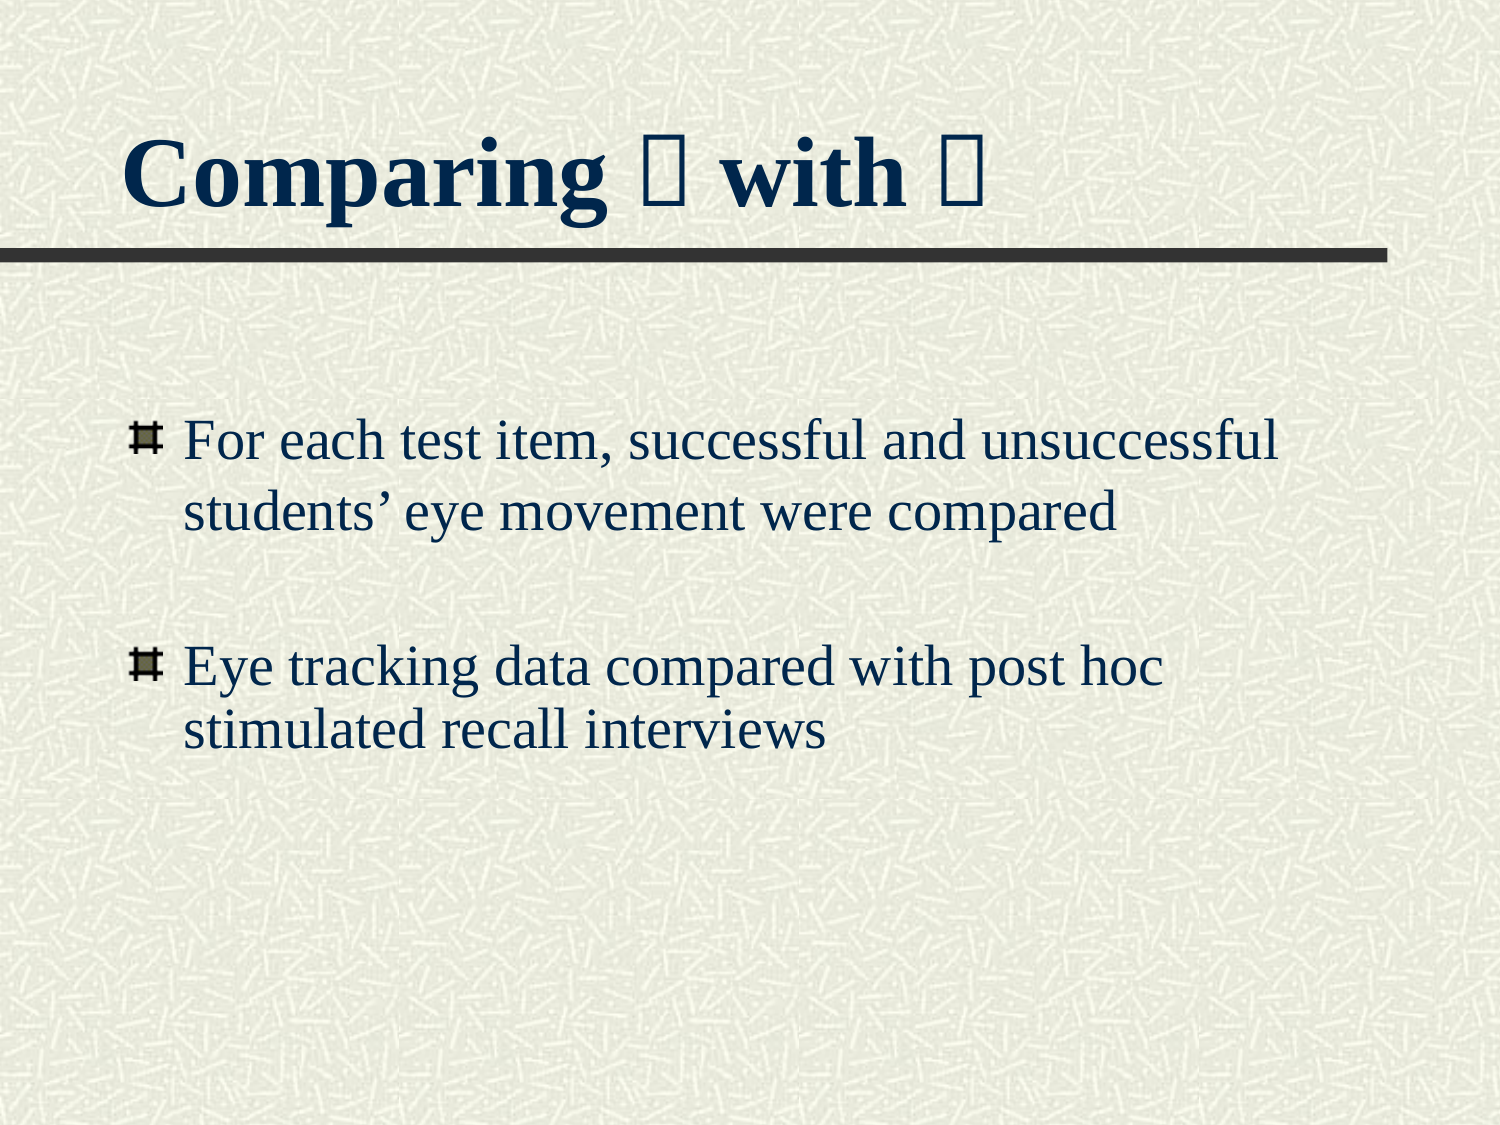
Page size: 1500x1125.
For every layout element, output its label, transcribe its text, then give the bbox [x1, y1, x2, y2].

list For each test item, successful and unsuccessful students’ eye movement were compared Eye tracking data compared with post hoc stimulated recall interviews [112, 312, 1388, 1000]
picture [0, 0, 1500, 1125]
title Comparing  with  [105, 46, 1455, 235]
